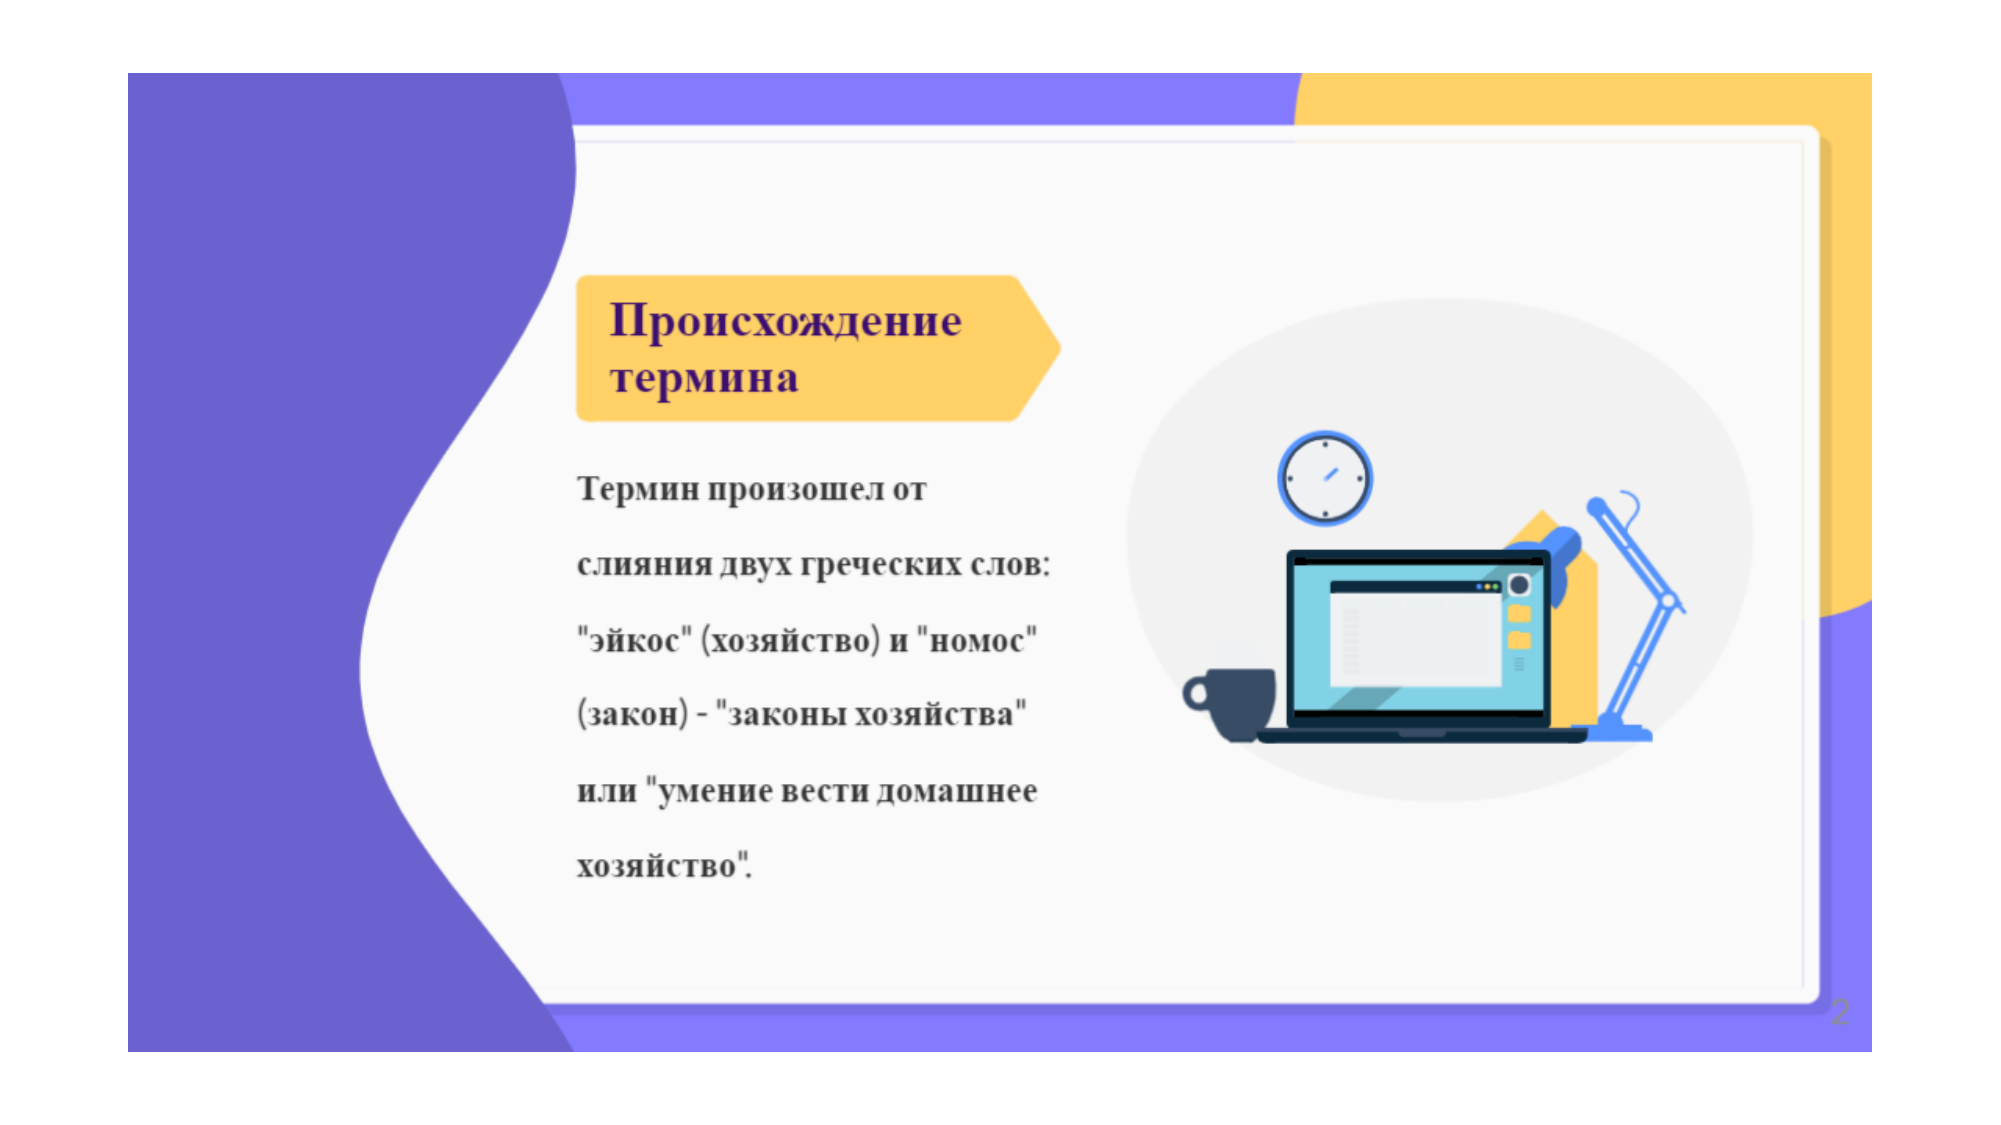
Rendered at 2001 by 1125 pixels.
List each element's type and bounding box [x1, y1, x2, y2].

picture [128, 73, 1872, 1052]
